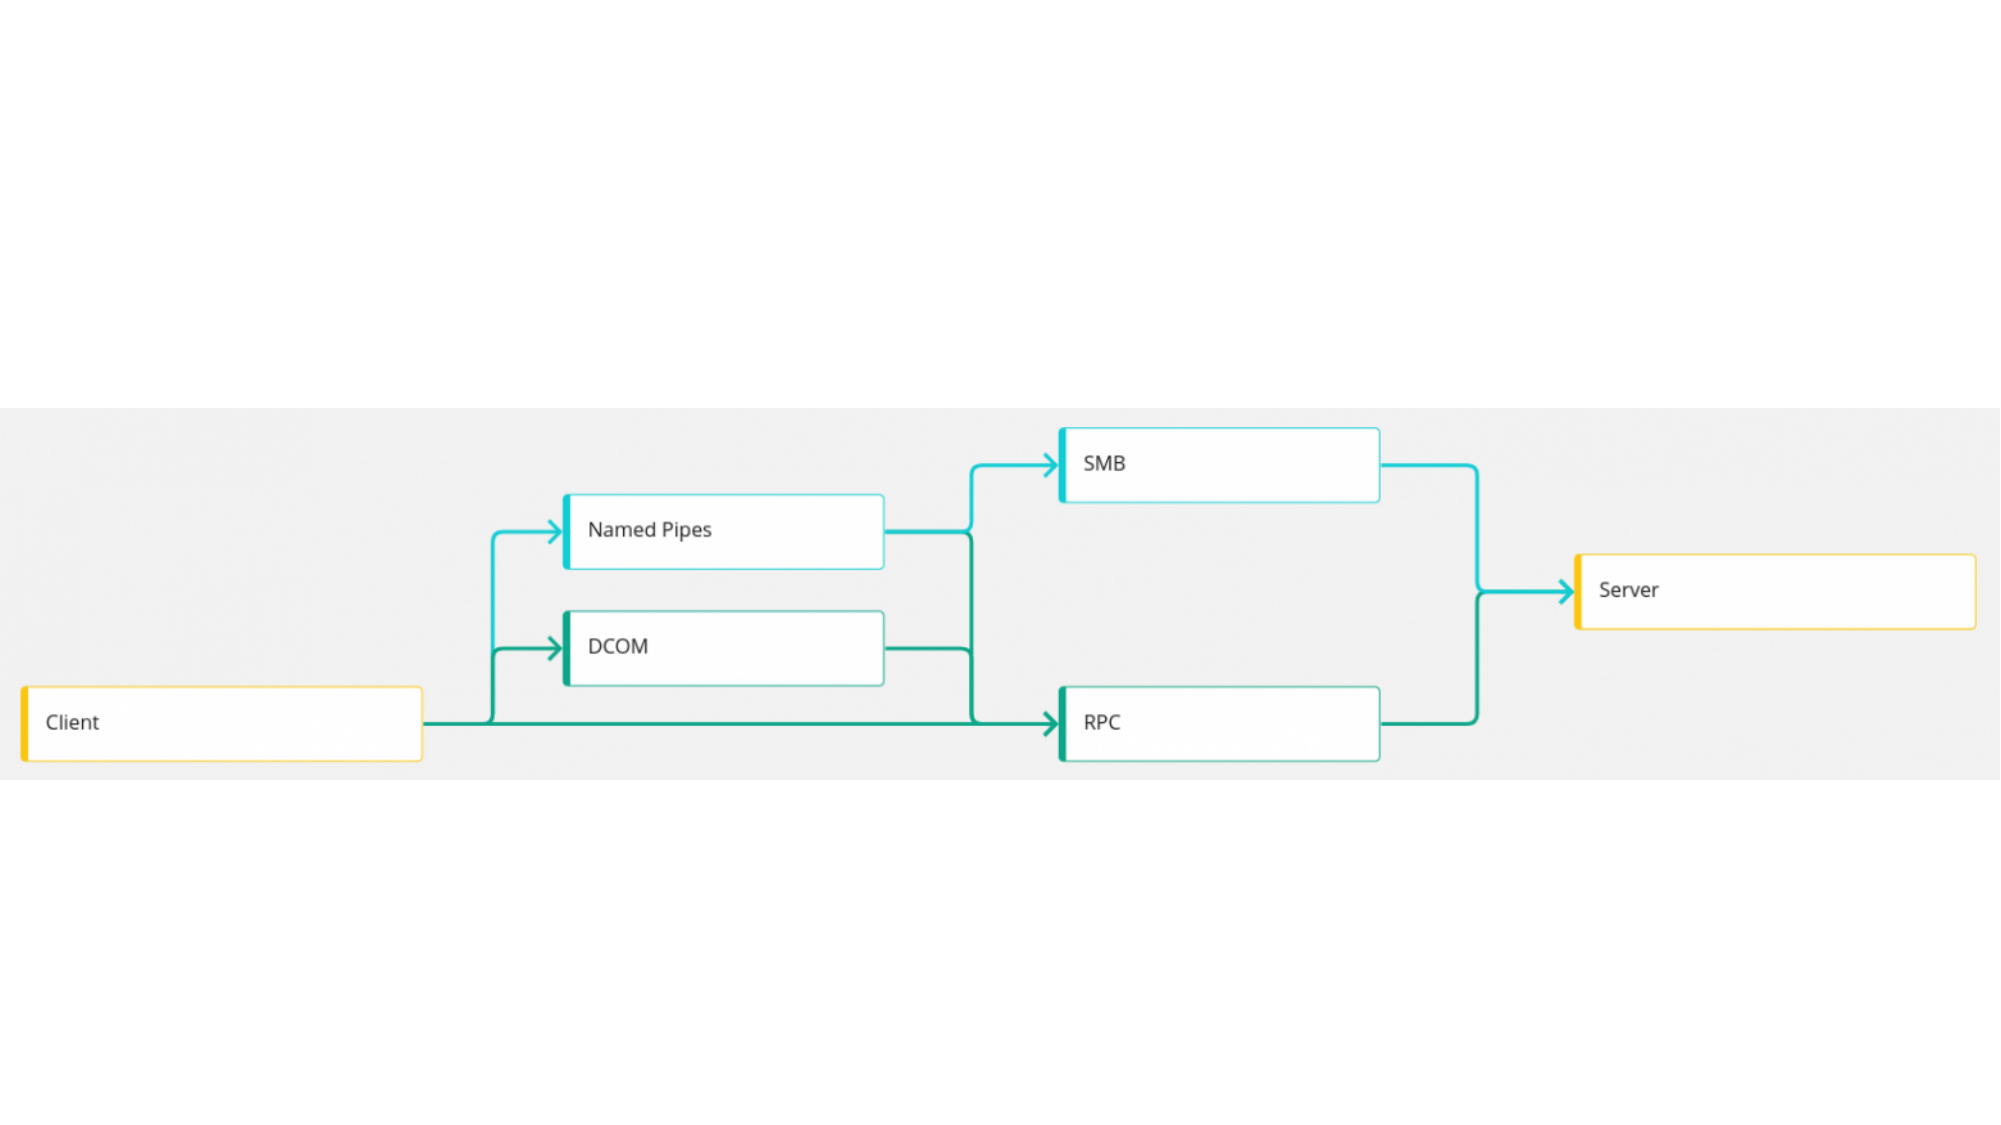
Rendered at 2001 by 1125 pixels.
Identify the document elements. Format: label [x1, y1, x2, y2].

picture [0, 408, 2000, 780]
